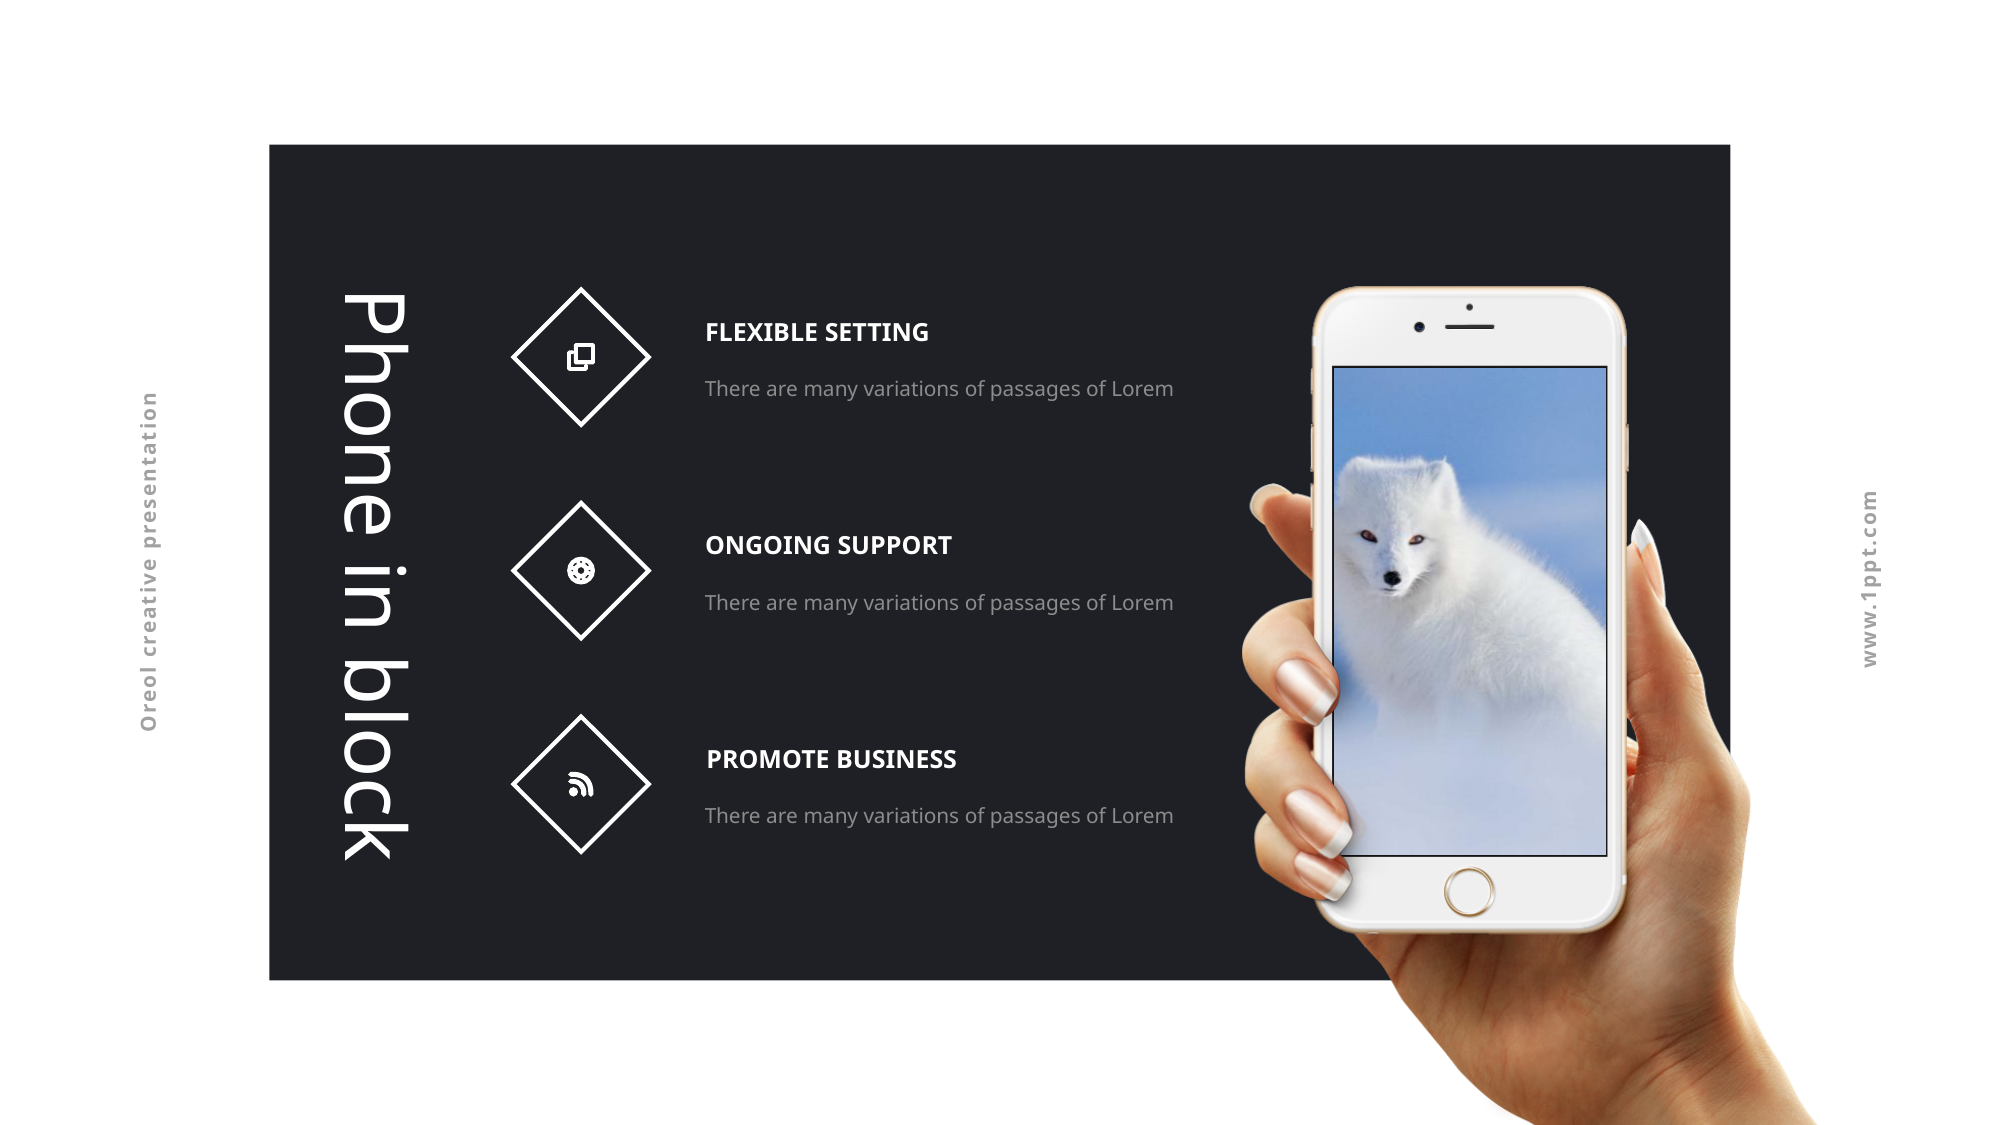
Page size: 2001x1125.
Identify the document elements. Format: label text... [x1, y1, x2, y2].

text_box [513, 503, 649, 639]
text_box [513, 716, 649, 852]
text_box There are many variations of passages of Lorem [698, 571, 1170, 621]
text_box Oreol creative presentation [116, 387, 166, 739]
text_box [568, 344, 594, 370]
text_box [568, 557, 594, 584]
text_box There are many variations of passages of Lorem [698, 357, 1170, 407]
text_box ONGOING SUPPORT [699, 530, 960, 566]
text_box PROMOTE BUSINESS [700, 743, 964, 780]
text_box flexible setting [699, 316, 937, 353]
text_box [569, 772, 593, 796]
text_box [513, 289, 649, 425]
text_box Phone in block [323, 282, 415, 869]
picture [1175, 232, 1993, 1125]
text_box There are many variations of passages of Lorem [698, 784, 1170, 834]
